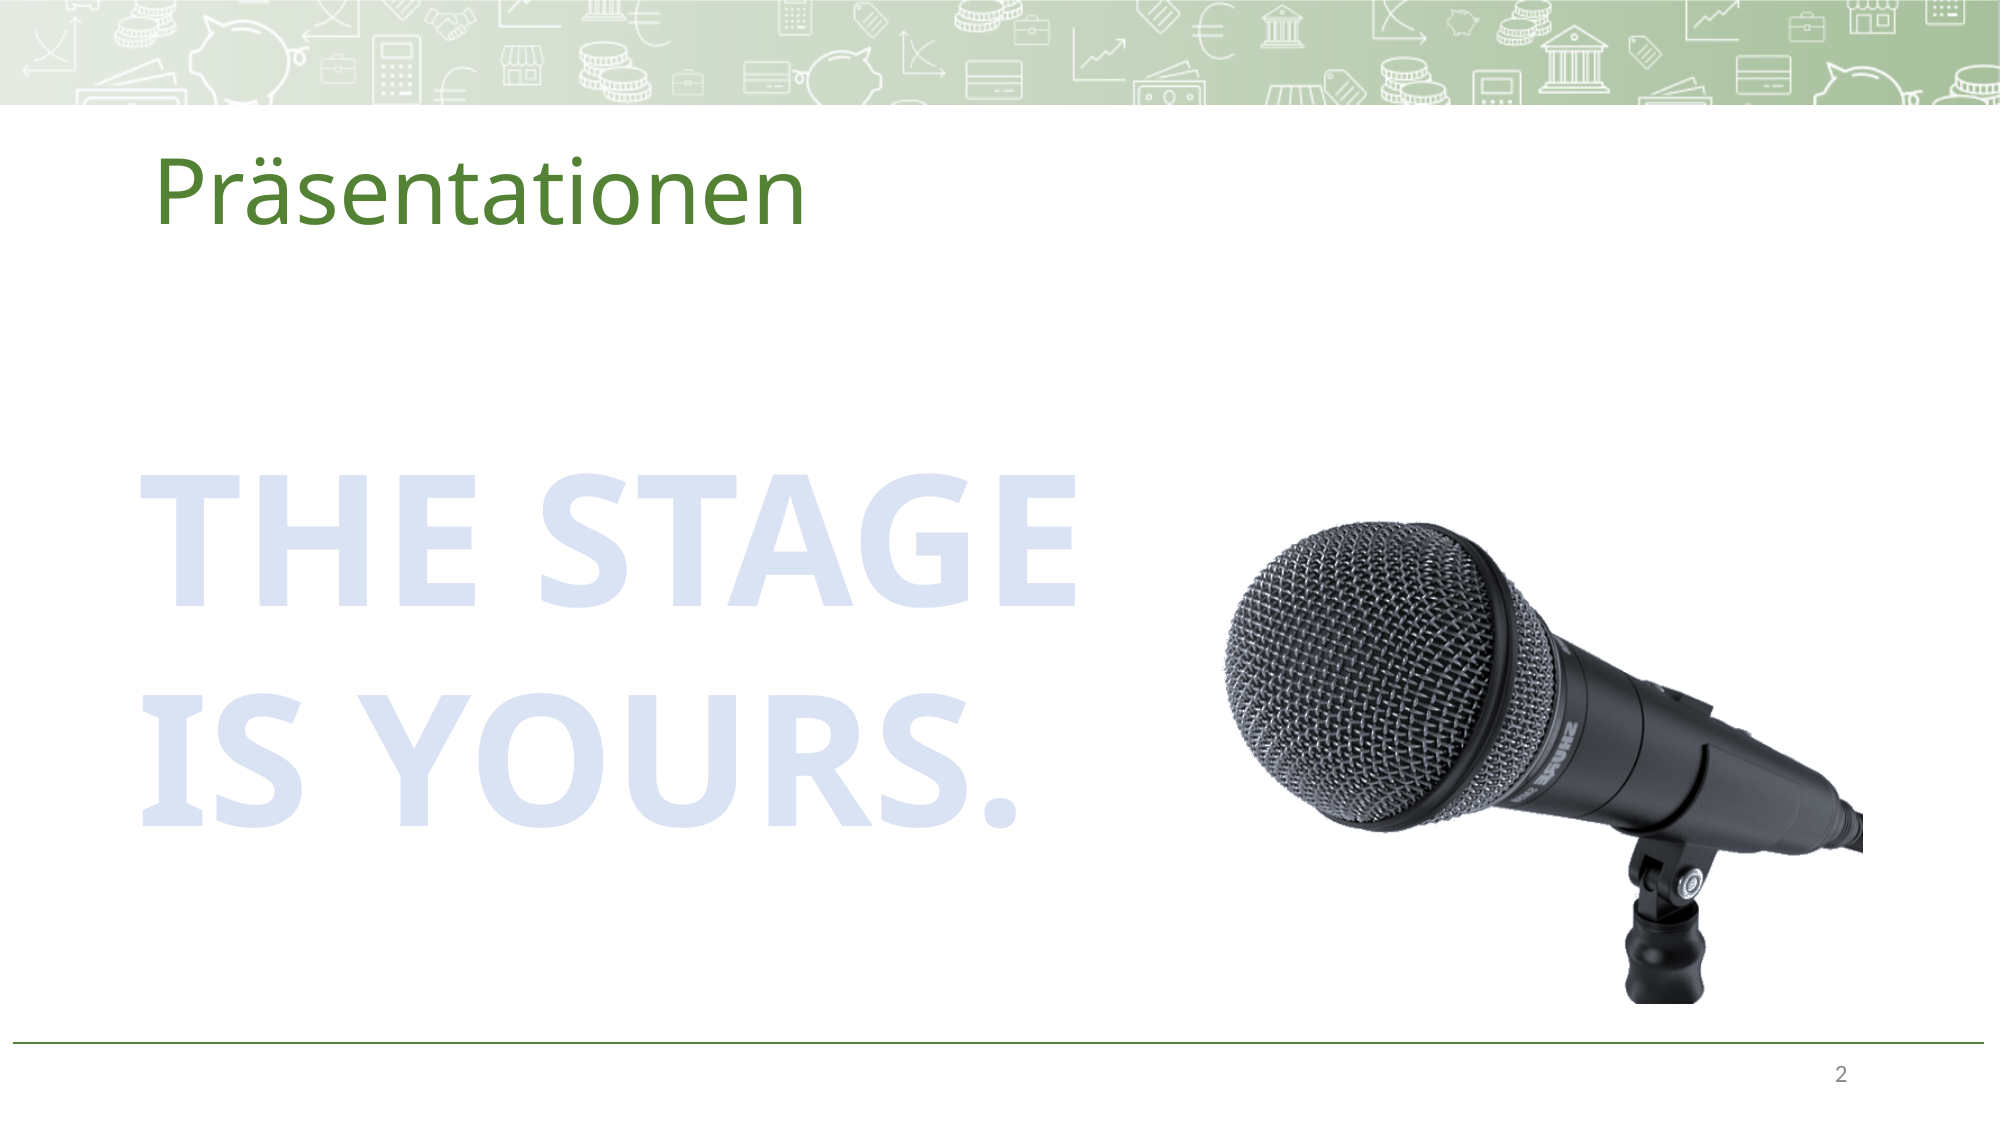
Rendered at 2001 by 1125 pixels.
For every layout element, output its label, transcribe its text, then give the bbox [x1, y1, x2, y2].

picture [0, 0, 2000, 105]
picture [1124, 378, 1863, 1004]
text_box The STAGE Is yours. [137, 345, 1632, 942]
title Präsentationen [137, 111, 1863, 278]
slide_number 2 [1412, 1042, 1863, 1103]
